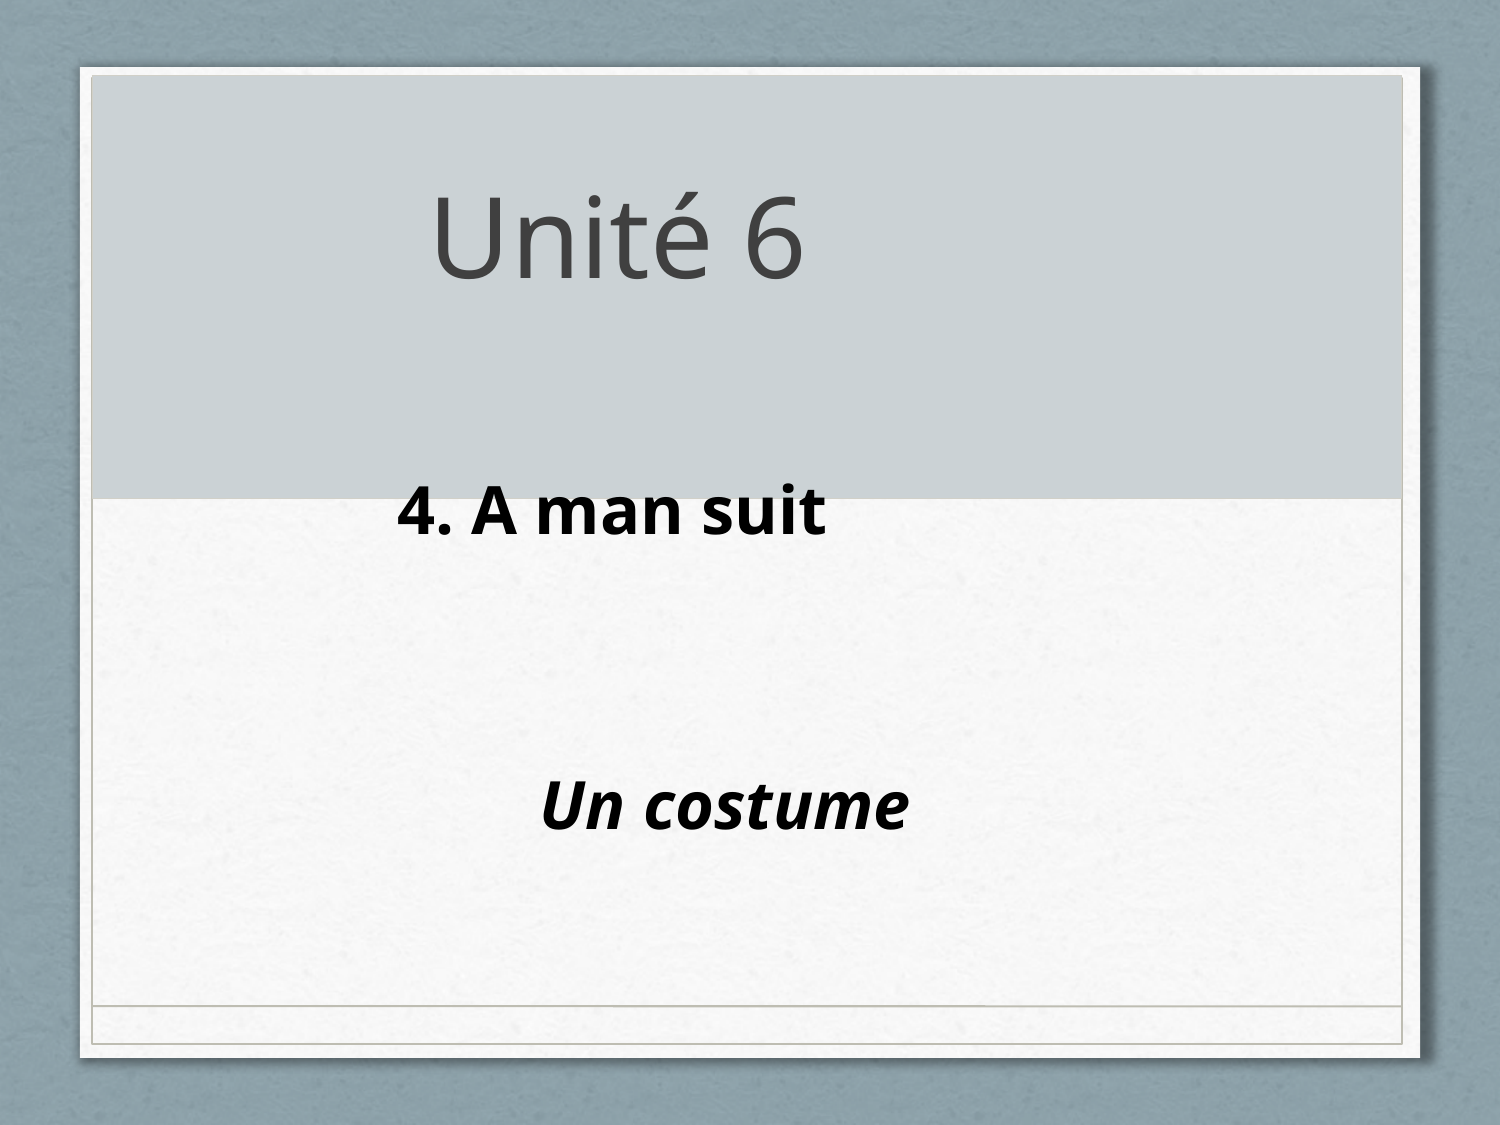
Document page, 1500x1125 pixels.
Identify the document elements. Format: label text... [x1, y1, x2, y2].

text_box Un costume [524, 755, 1076, 850]
text_box 4. A man suit [382, 460, 1034, 626]
picture [79, 67, 1421, 1058]
title Unité 6 [150, 184, 1116, 309]
